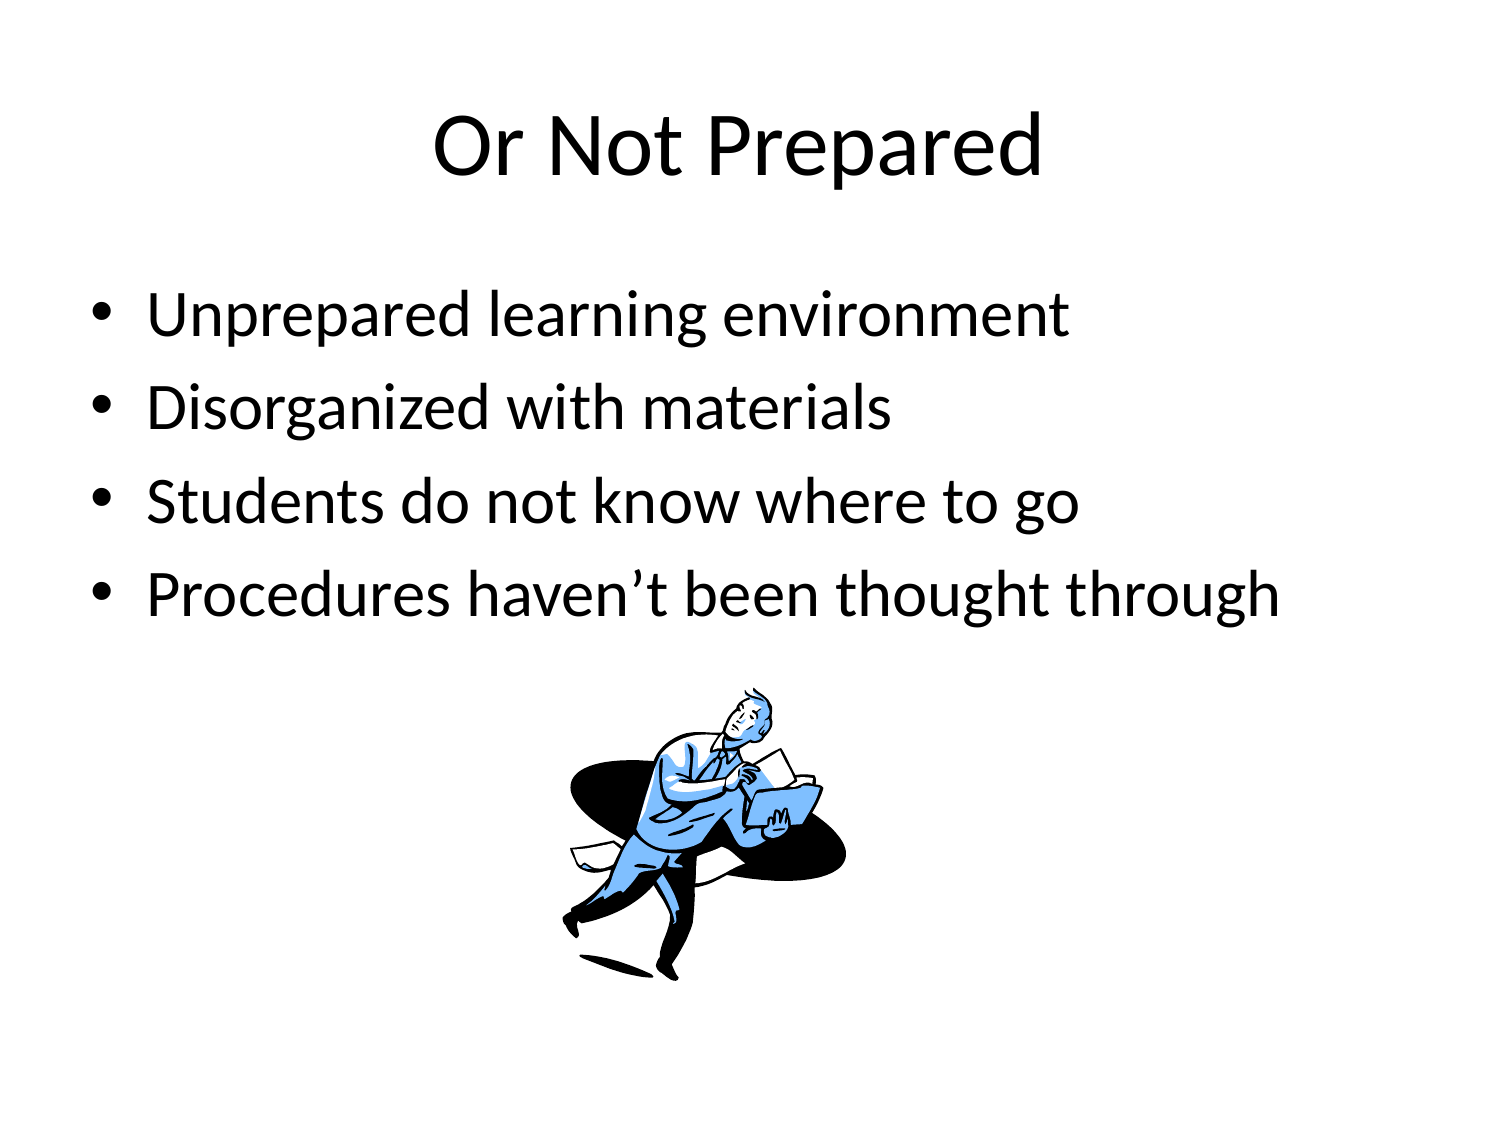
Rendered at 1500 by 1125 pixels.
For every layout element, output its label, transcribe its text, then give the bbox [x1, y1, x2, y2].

title Or Not Prepared [75, 45, 1425, 233]
picture [562, 687, 853, 987]
list Unprepared learning environment Disorganized with materials Students do not know where to go Procedures haven’t been thought through [75, 262, 1425, 1005]
